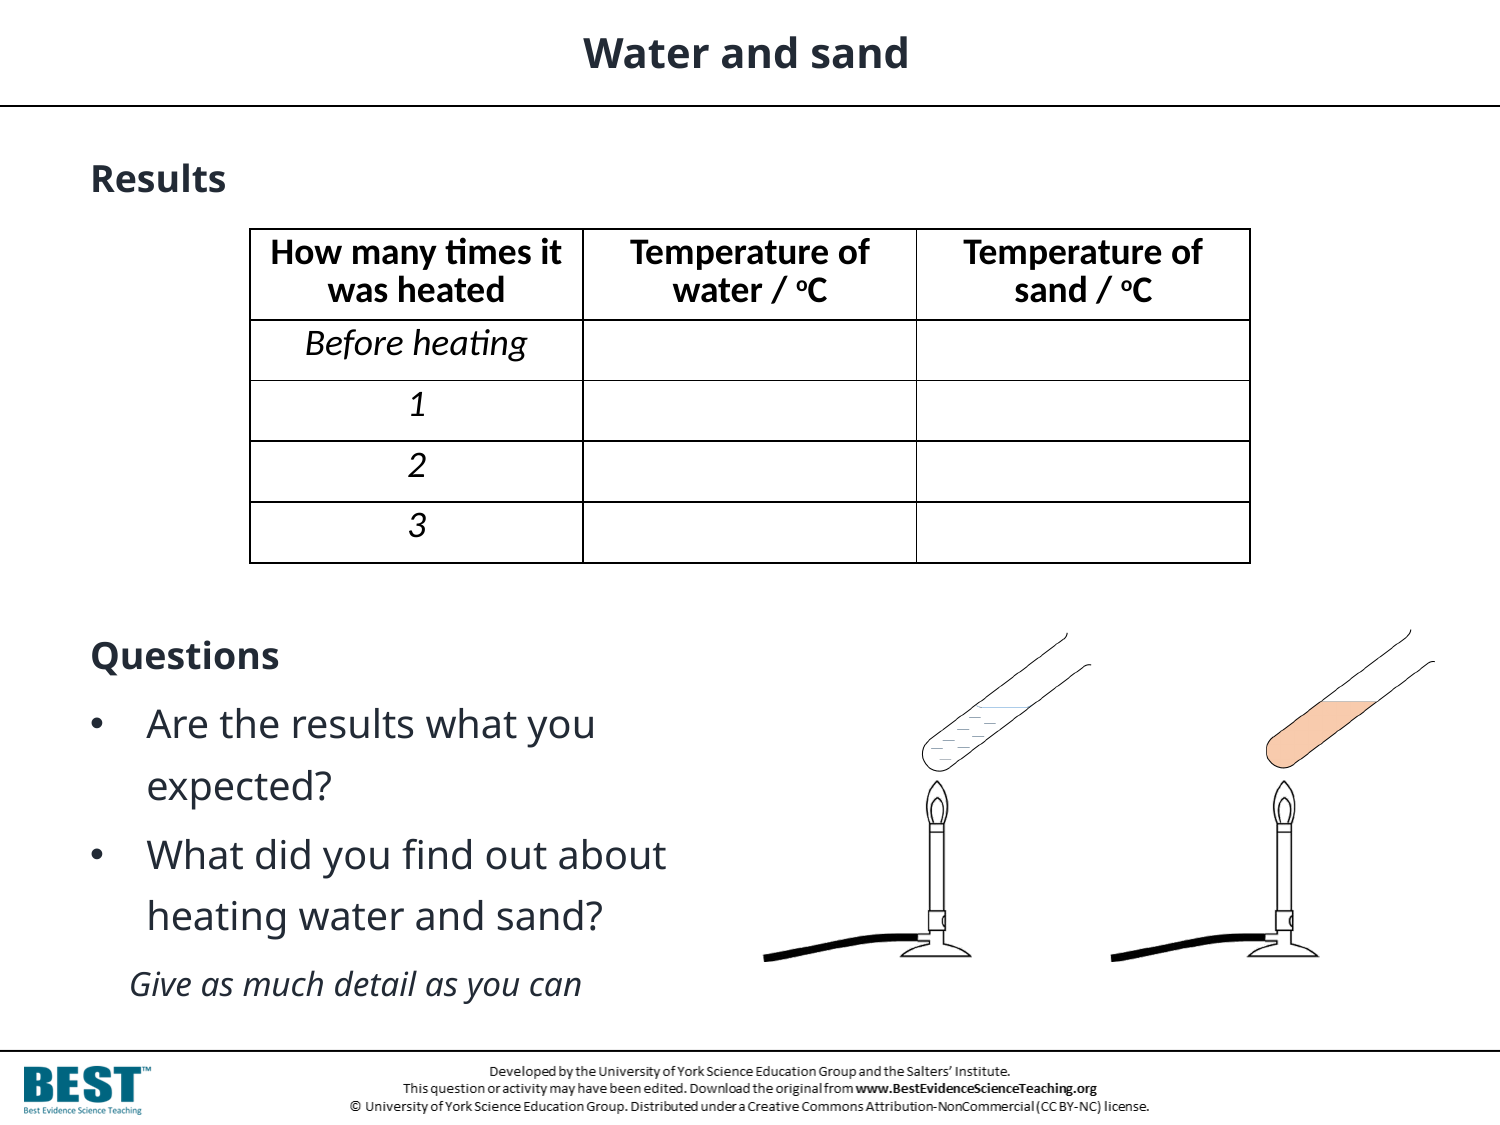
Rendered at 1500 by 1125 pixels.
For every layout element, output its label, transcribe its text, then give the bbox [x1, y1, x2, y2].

text_box Water and sand [23, 4, 1471, 99]
picture [0, 105, 1500, 1125]
